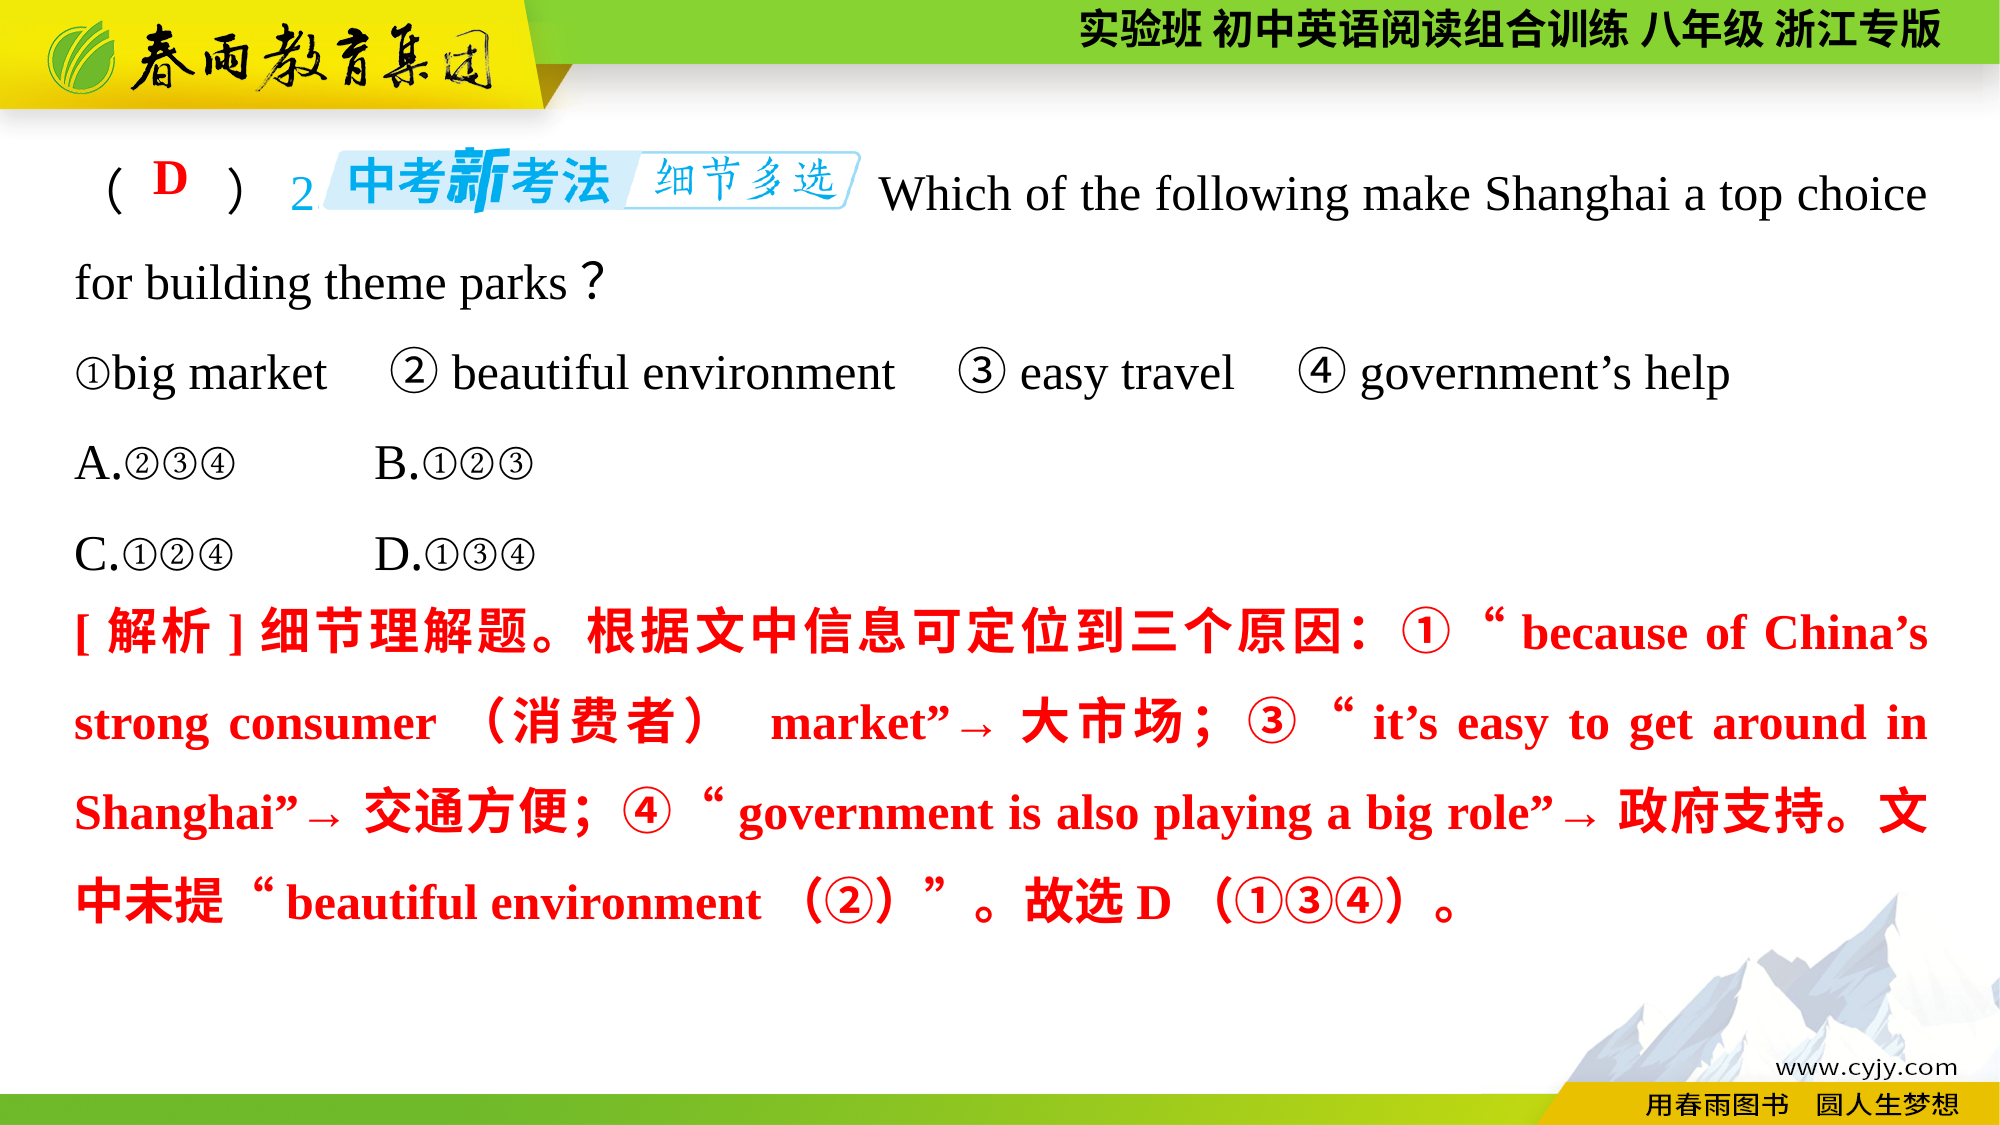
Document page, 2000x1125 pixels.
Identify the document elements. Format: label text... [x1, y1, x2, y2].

text_box [解析]细节理解题。根据文中信息可定位到三个原因：①“because of China’s strong consumer（消费者） market”→大市场；③“it’s easy to get around in Shanghai”→交通方便；④“government is also playing a big role”→政府支持。文中未提“beautiful environment（②）”。故选D（①③④）。 [59, 561, 1944, 937]
picture [0, 0, 2000, 1125]
list （ ）2. Which of the following make Shanghai a top choice for building theme parks？ ①big market ②beautiful environment ③easy travel ④government’s help A.②③④ B.①②③ C.①②④ D.①③④ [59, 122, 1944, 561]
text_box D [138, 137, 204, 213]
